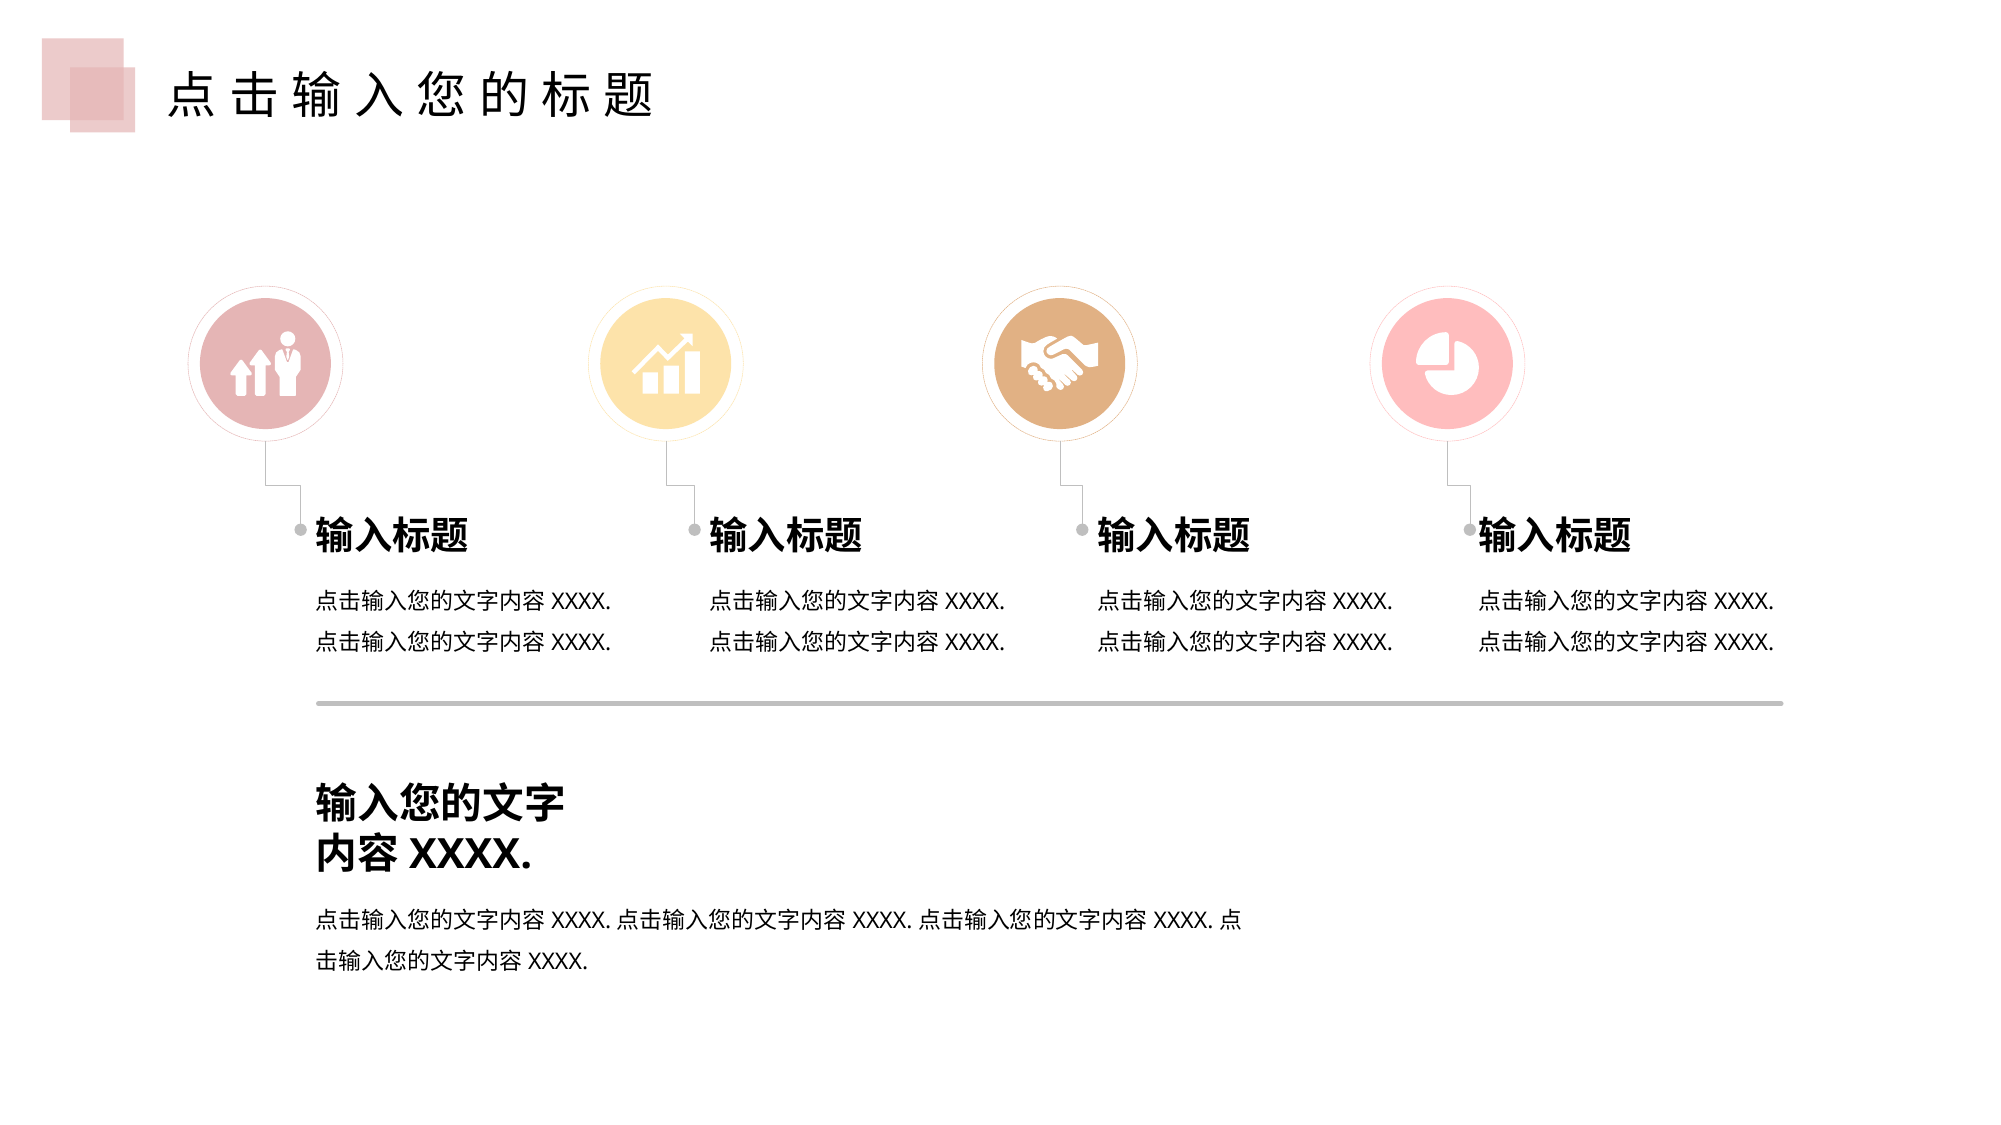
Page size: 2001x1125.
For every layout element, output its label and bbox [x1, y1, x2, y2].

text_box [41, 38, 832, 133]
text_box [187, 286, 1813, 993]
